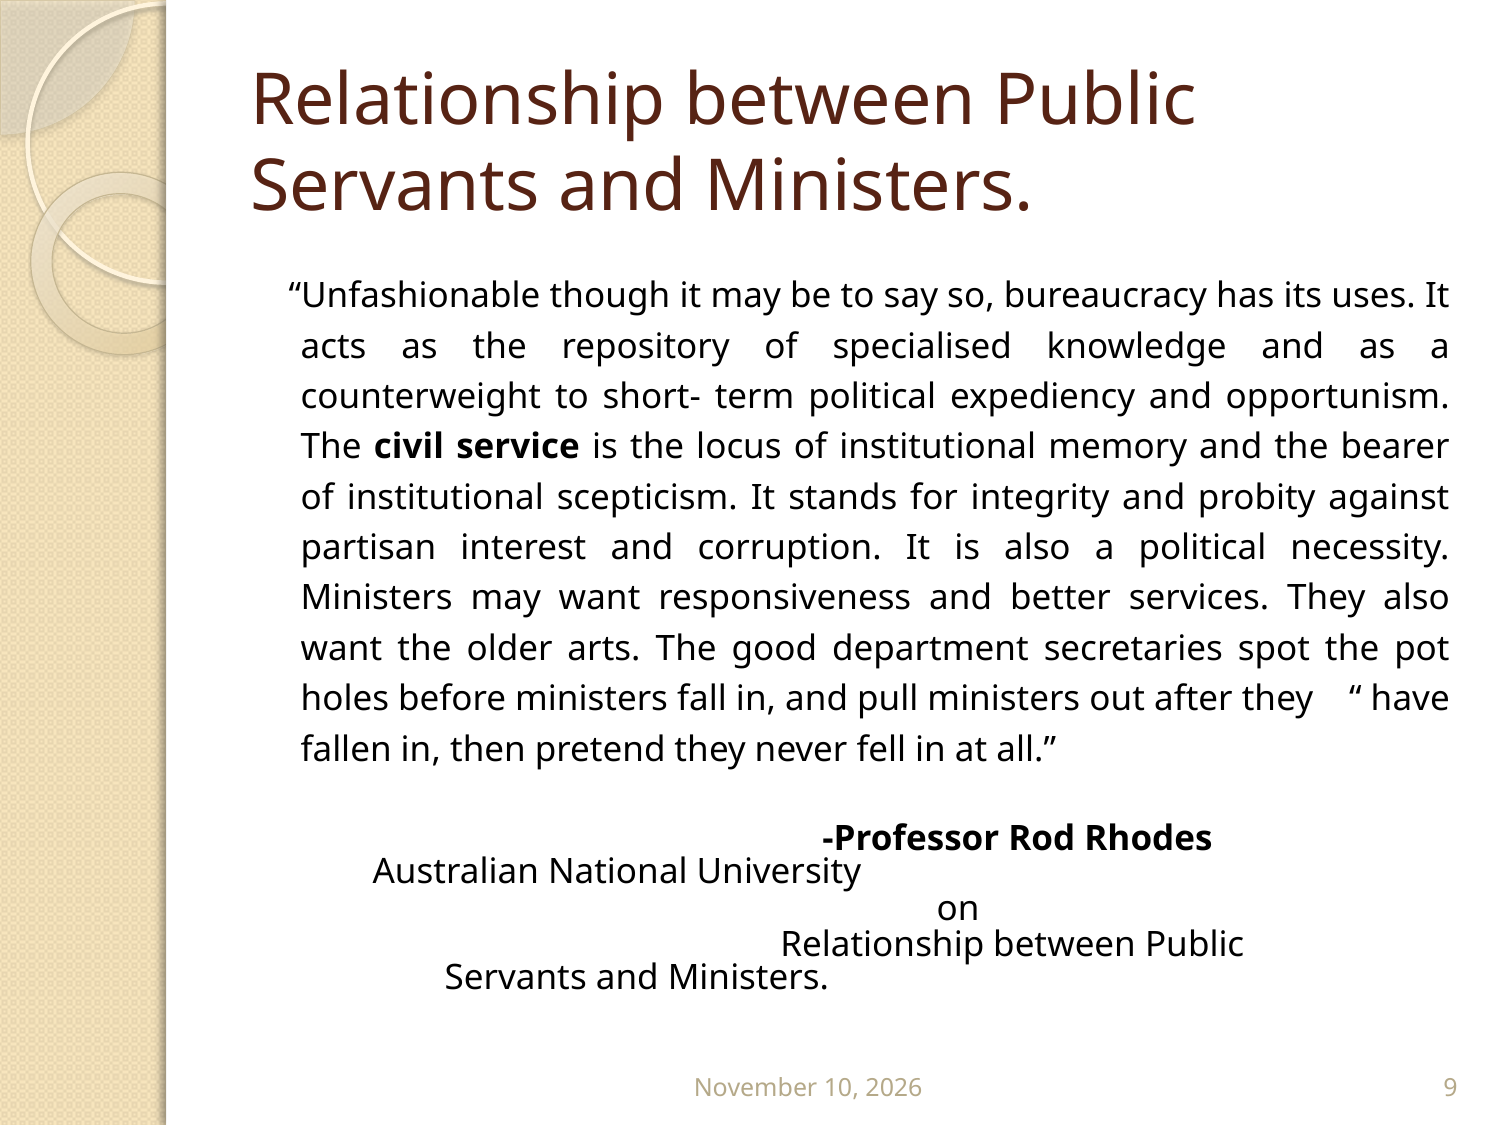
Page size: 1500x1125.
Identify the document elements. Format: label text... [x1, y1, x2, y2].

list “Unfashionable though it may be to say so, bureaucracy has its uses. It acts as the repository of specialised knowledge and as a counterweight to short- term political expediency and opportunism. The civil service is the locus of institutional memory and the bearer of institutional scepticism. It stands for integrity and probity against partisan interest and corruption. It is also a political necessity. Ministers may want responsiveness and better services. They also want the older arts. The good department secretaries spot the pot holes before ministers fall in, and pull ministers out after they “ have fallen in, then pretend they never fell in at all.” -Professor Rod Rhodes Australian National University on Relationship between Public Servants and Ministers. [235, 237, 1466, 1025]
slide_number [587, 1034, 938, 1113]
title Relationship between Public Servants and Ministers. [235, 45, 1466, 233]
slide_number 9 [1413, 1034, 1488, 1113]
